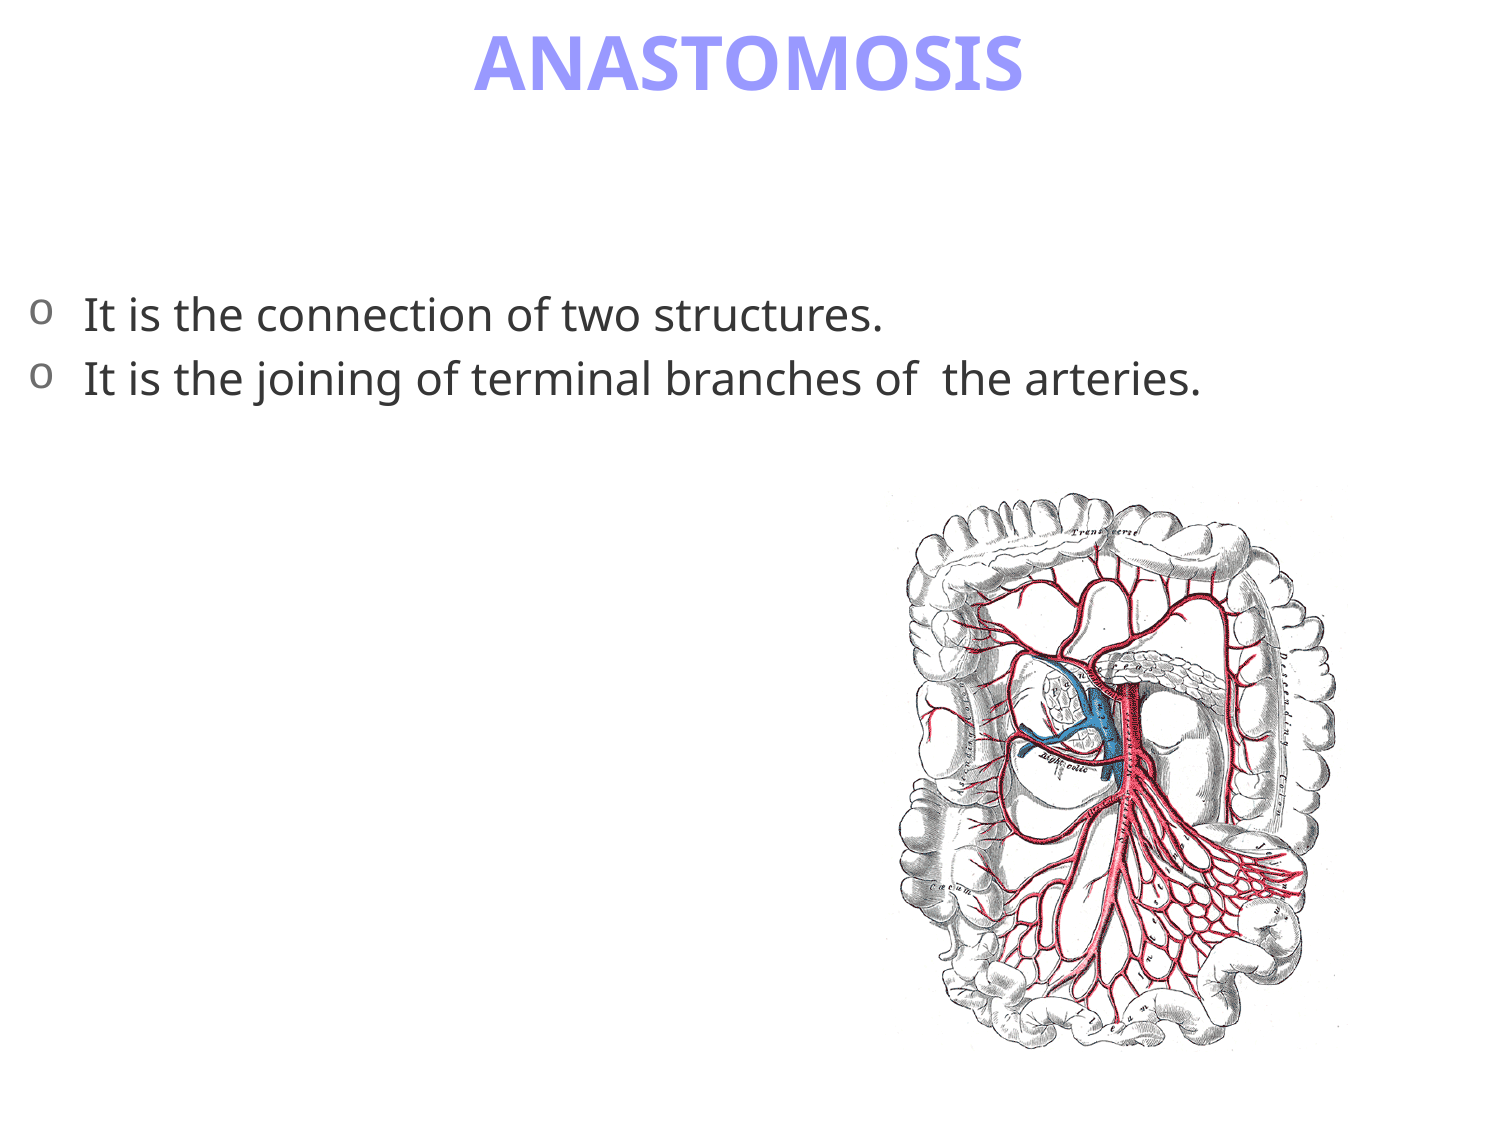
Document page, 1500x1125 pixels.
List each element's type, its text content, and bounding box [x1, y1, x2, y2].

text_box ANASTOMOSIS [0, 8, 1500, 130]
picture [882, 485, 1348, 1053]
list It is the connection of two structures. It is the joining of terminal branches of the arteries. [12, 277, 1398, 487]
